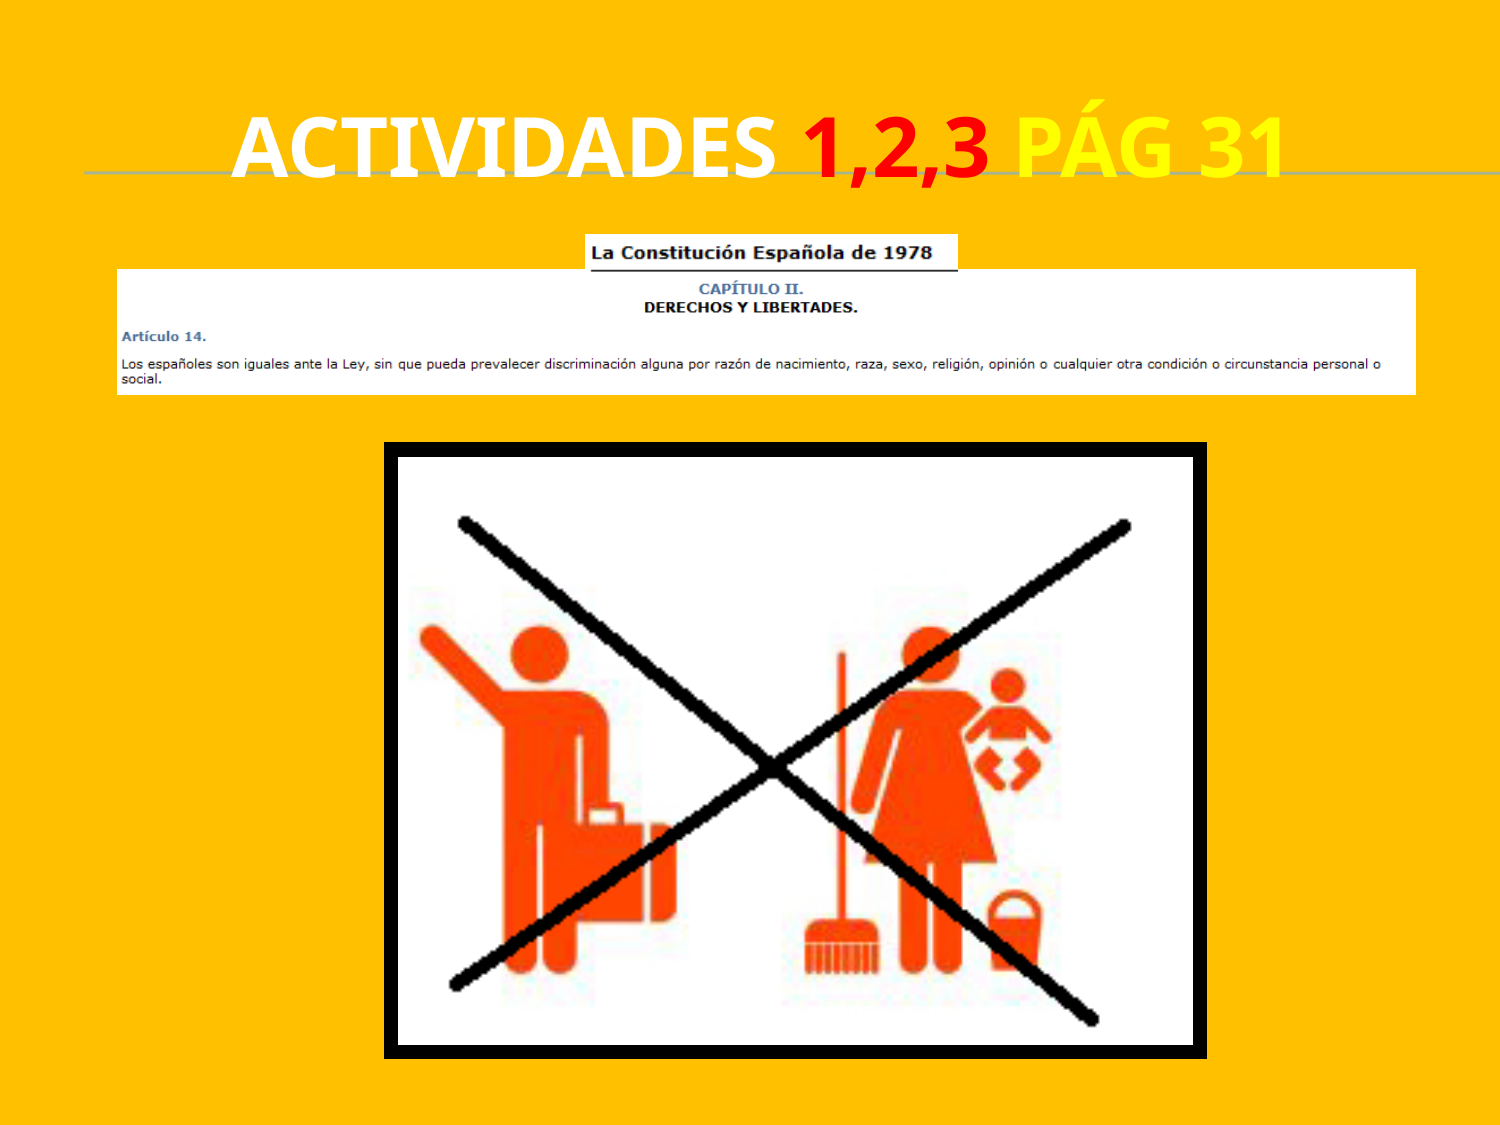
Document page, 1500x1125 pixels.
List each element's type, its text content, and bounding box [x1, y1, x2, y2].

title ACTIVIDADES 1,2,3 PÁG 31 [50, 75, 1475, 213]
picture [116, 234, 1416, 395]
picture [398, 456, 1194, 1046]
